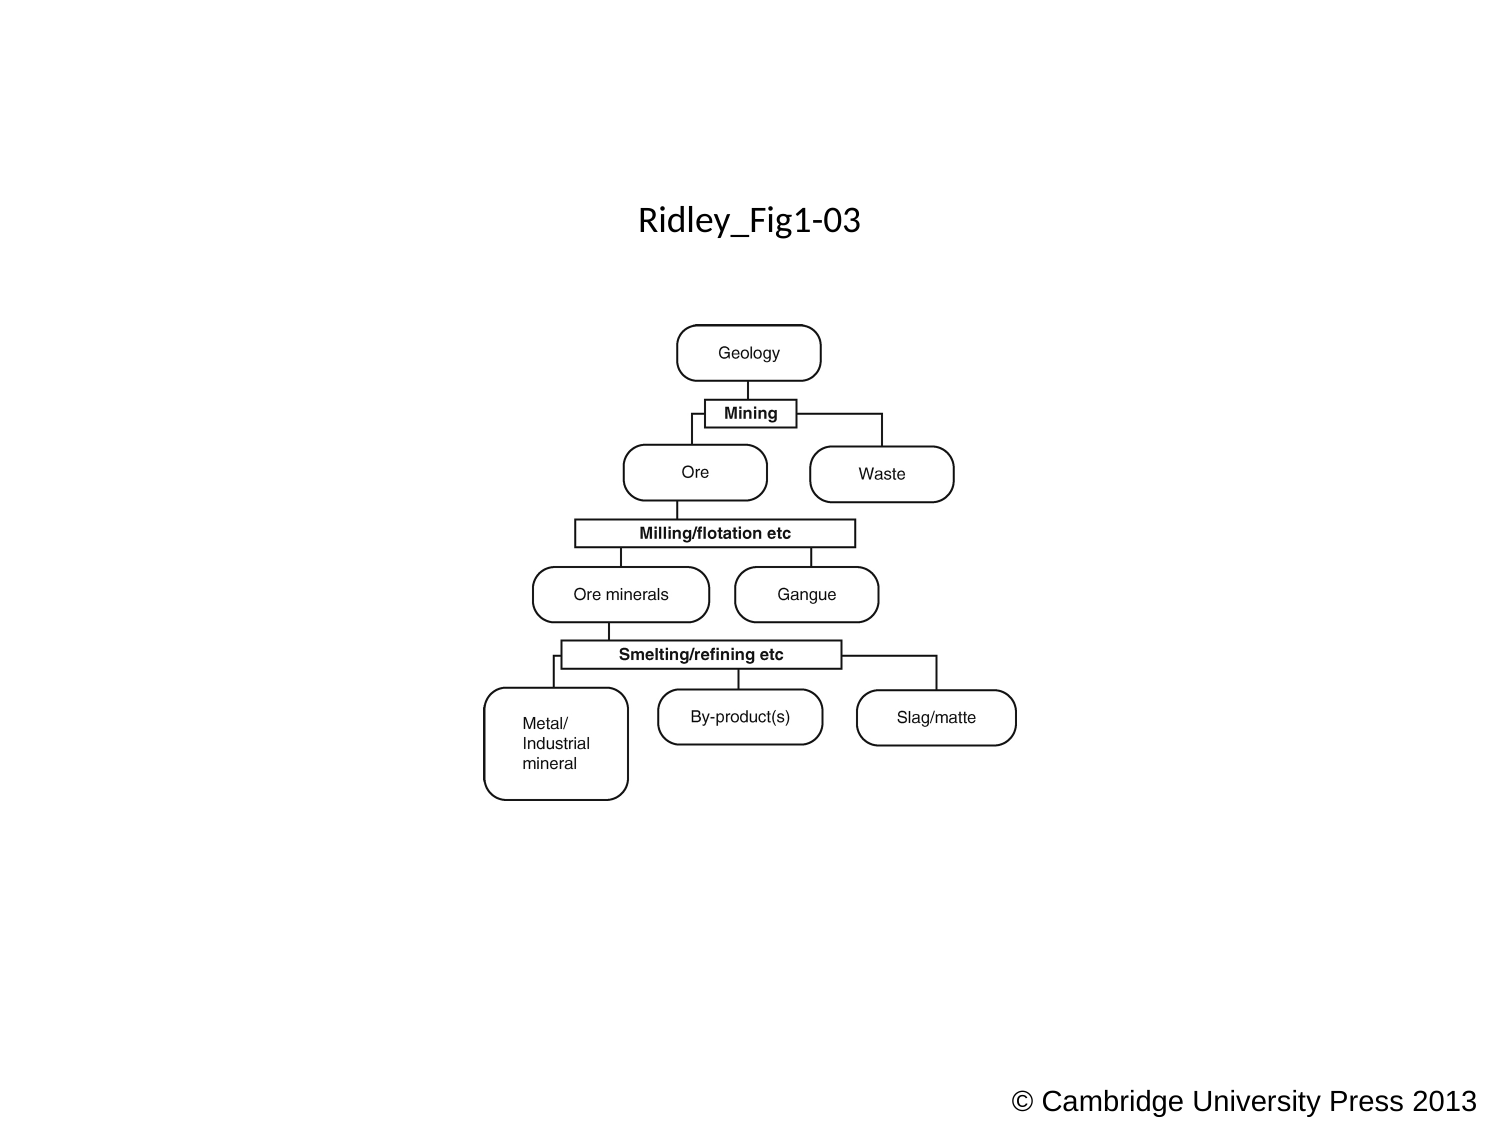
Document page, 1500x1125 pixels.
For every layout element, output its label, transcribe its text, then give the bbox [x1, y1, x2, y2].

text_box © Cambridge University Press 2013 [907, 1074, 1493, 1125]
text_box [482, 187, 1017, 801]
